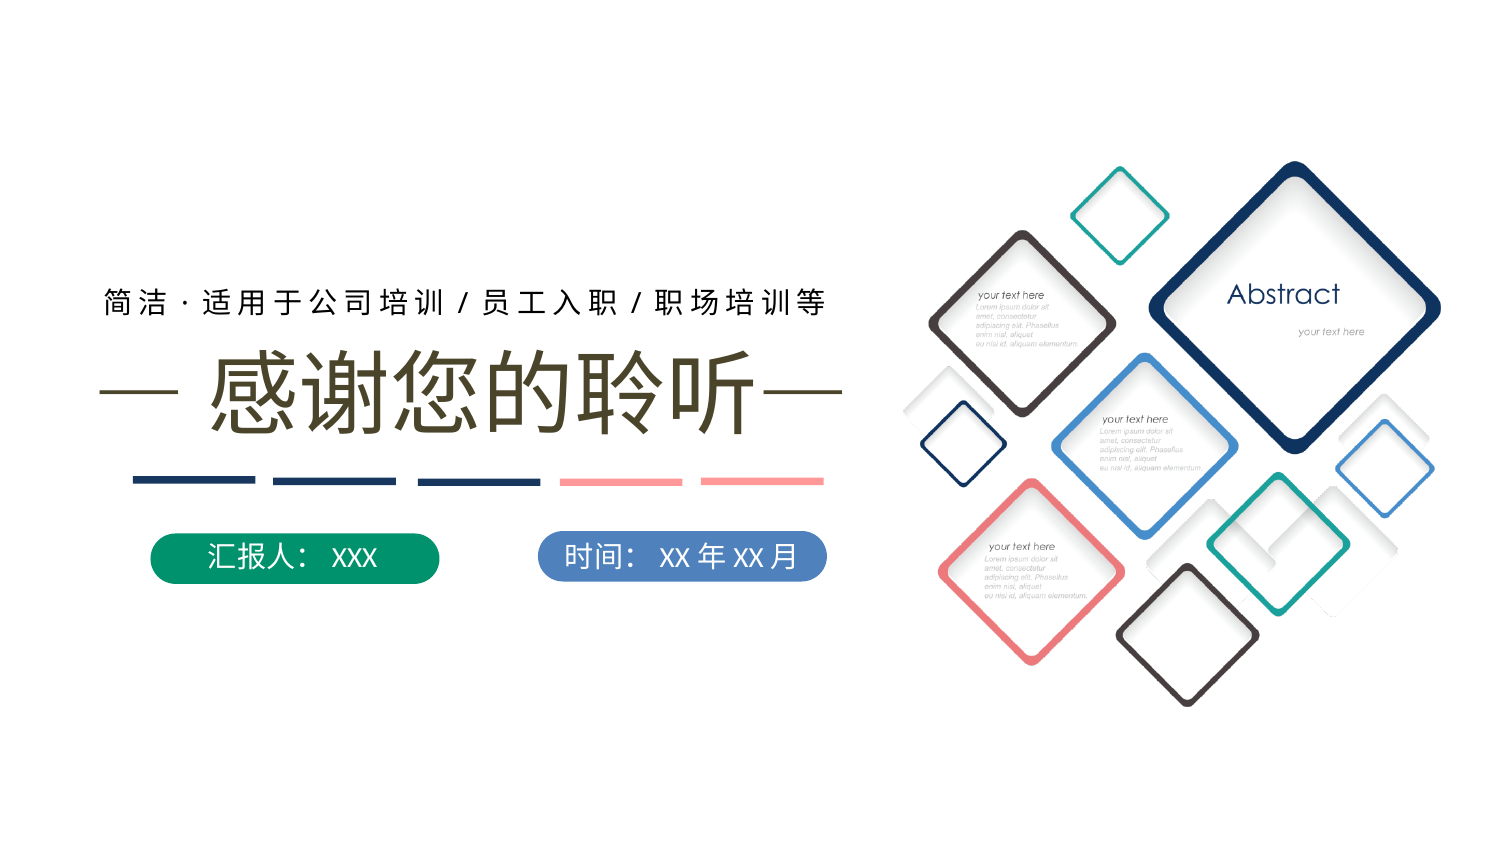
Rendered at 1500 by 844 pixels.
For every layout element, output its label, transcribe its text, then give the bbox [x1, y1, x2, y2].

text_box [537, 530, 828, 582]
text_box [416, 476, 542, 488]
text_box —感谢您的聆听— [78, 327, 865, 453]
text_box [150, 539, 159, 578]
text_box 汇报人：XXX [159, 530, 426, 581]
text_box [699, 476, 826, 487]
text_box [271, 476, 398, 487]
text_box [131, 474, 258, 486]
picture [903, 161, 1441, 707]
text_box 简洁·适用于公司培训/员工入职/职场培训等 [51, 256, 878, 349]
text_box [558, 476, 685, 488]
text_box [163, 536, 440, 584]
